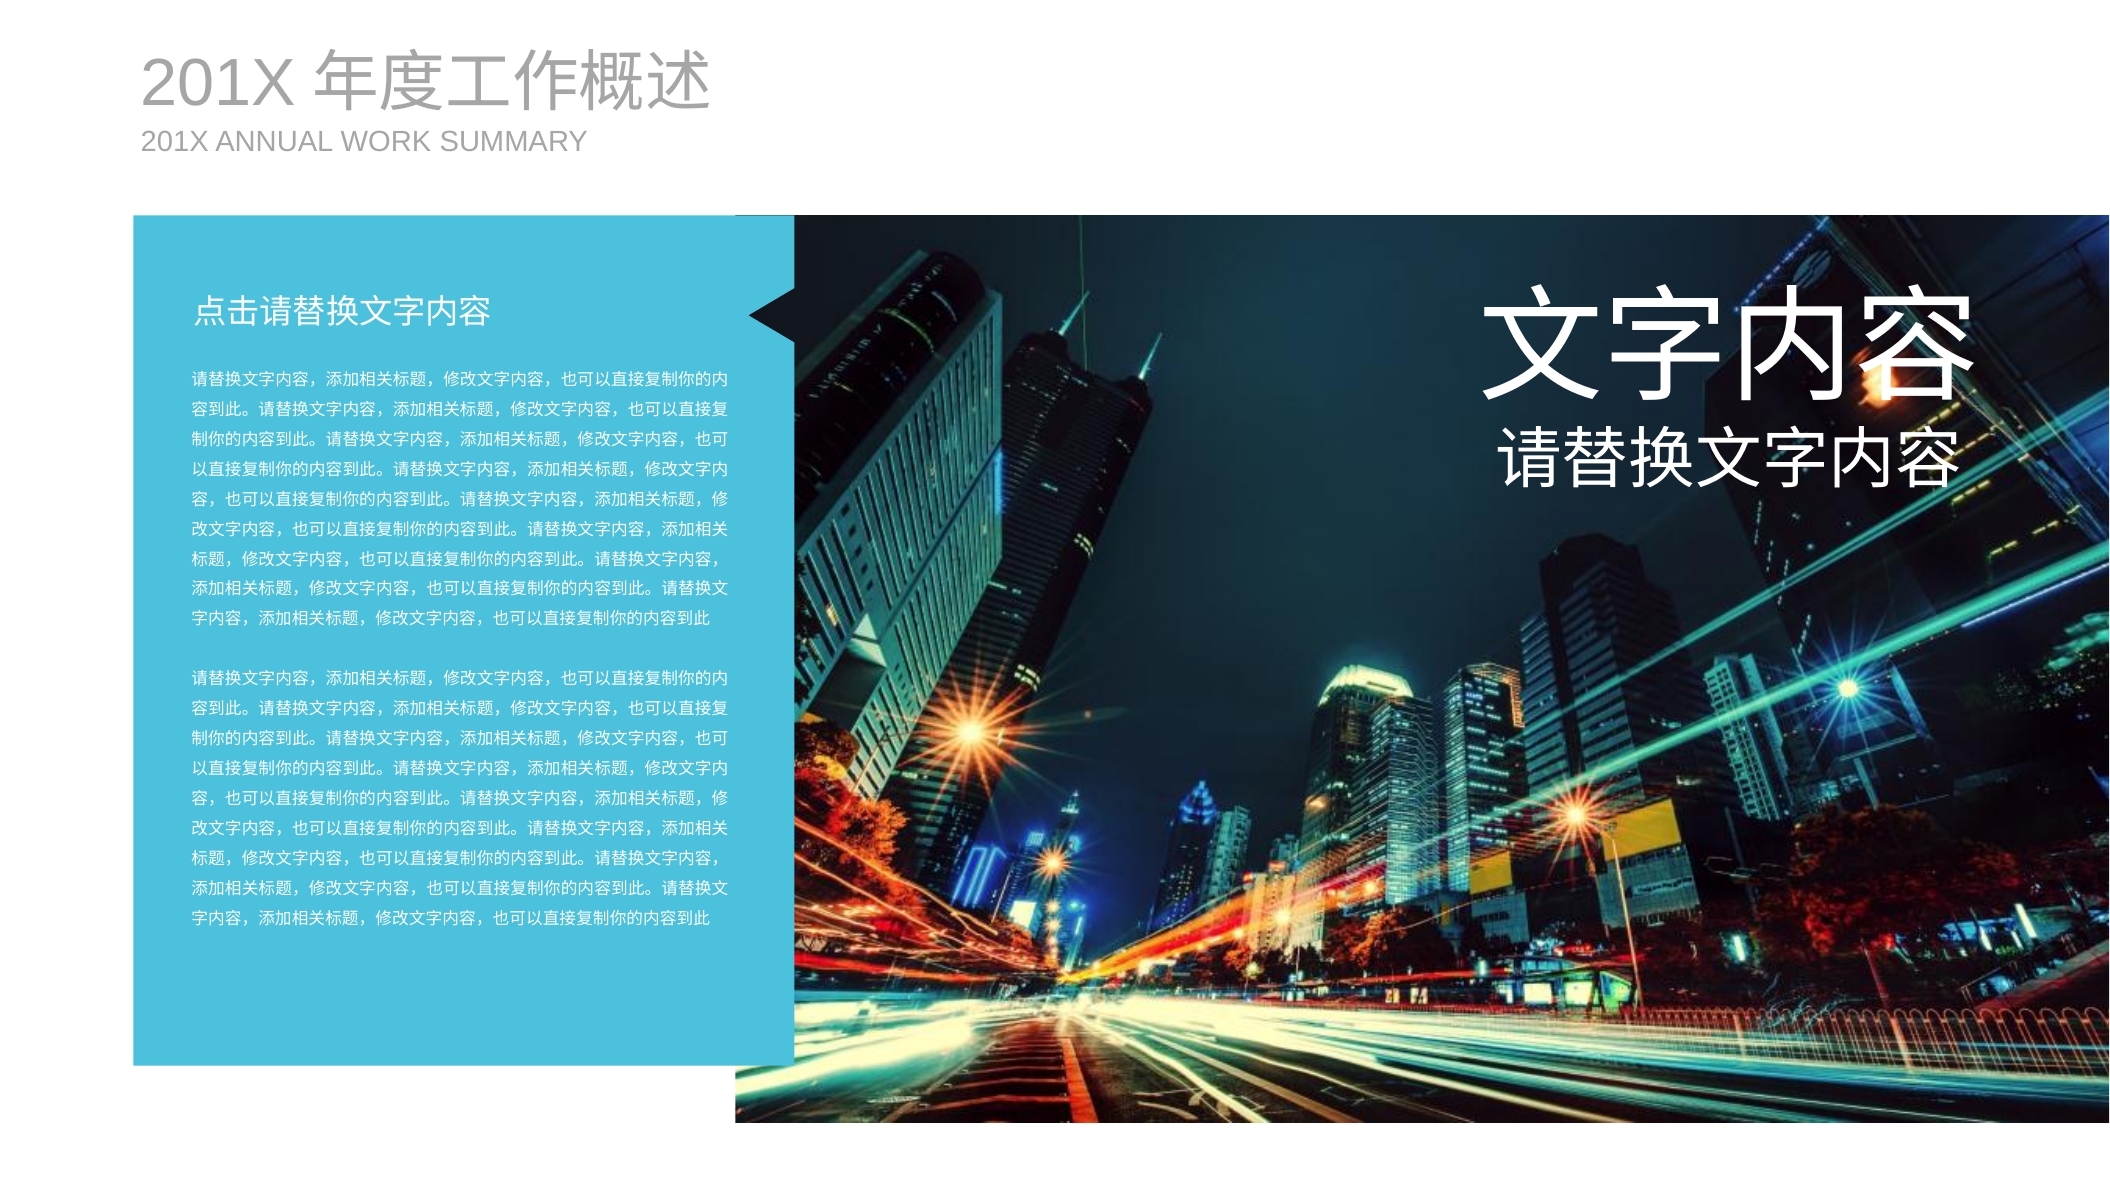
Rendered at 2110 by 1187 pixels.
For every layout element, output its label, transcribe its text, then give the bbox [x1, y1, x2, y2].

text_box 201X年度工作概述 [140, 38, 789, 119]
text_box 文字内容 [1478, 265, 1980, 416]
text_box 请替换文字内容 [1495, 415, 1978, 496]
text_box [734, 214, 2110, 1124]
text_box 201X ANNUAL WORK SUMMARY [140, 122, 602, 158]
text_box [133, 215, 795, 1066]
